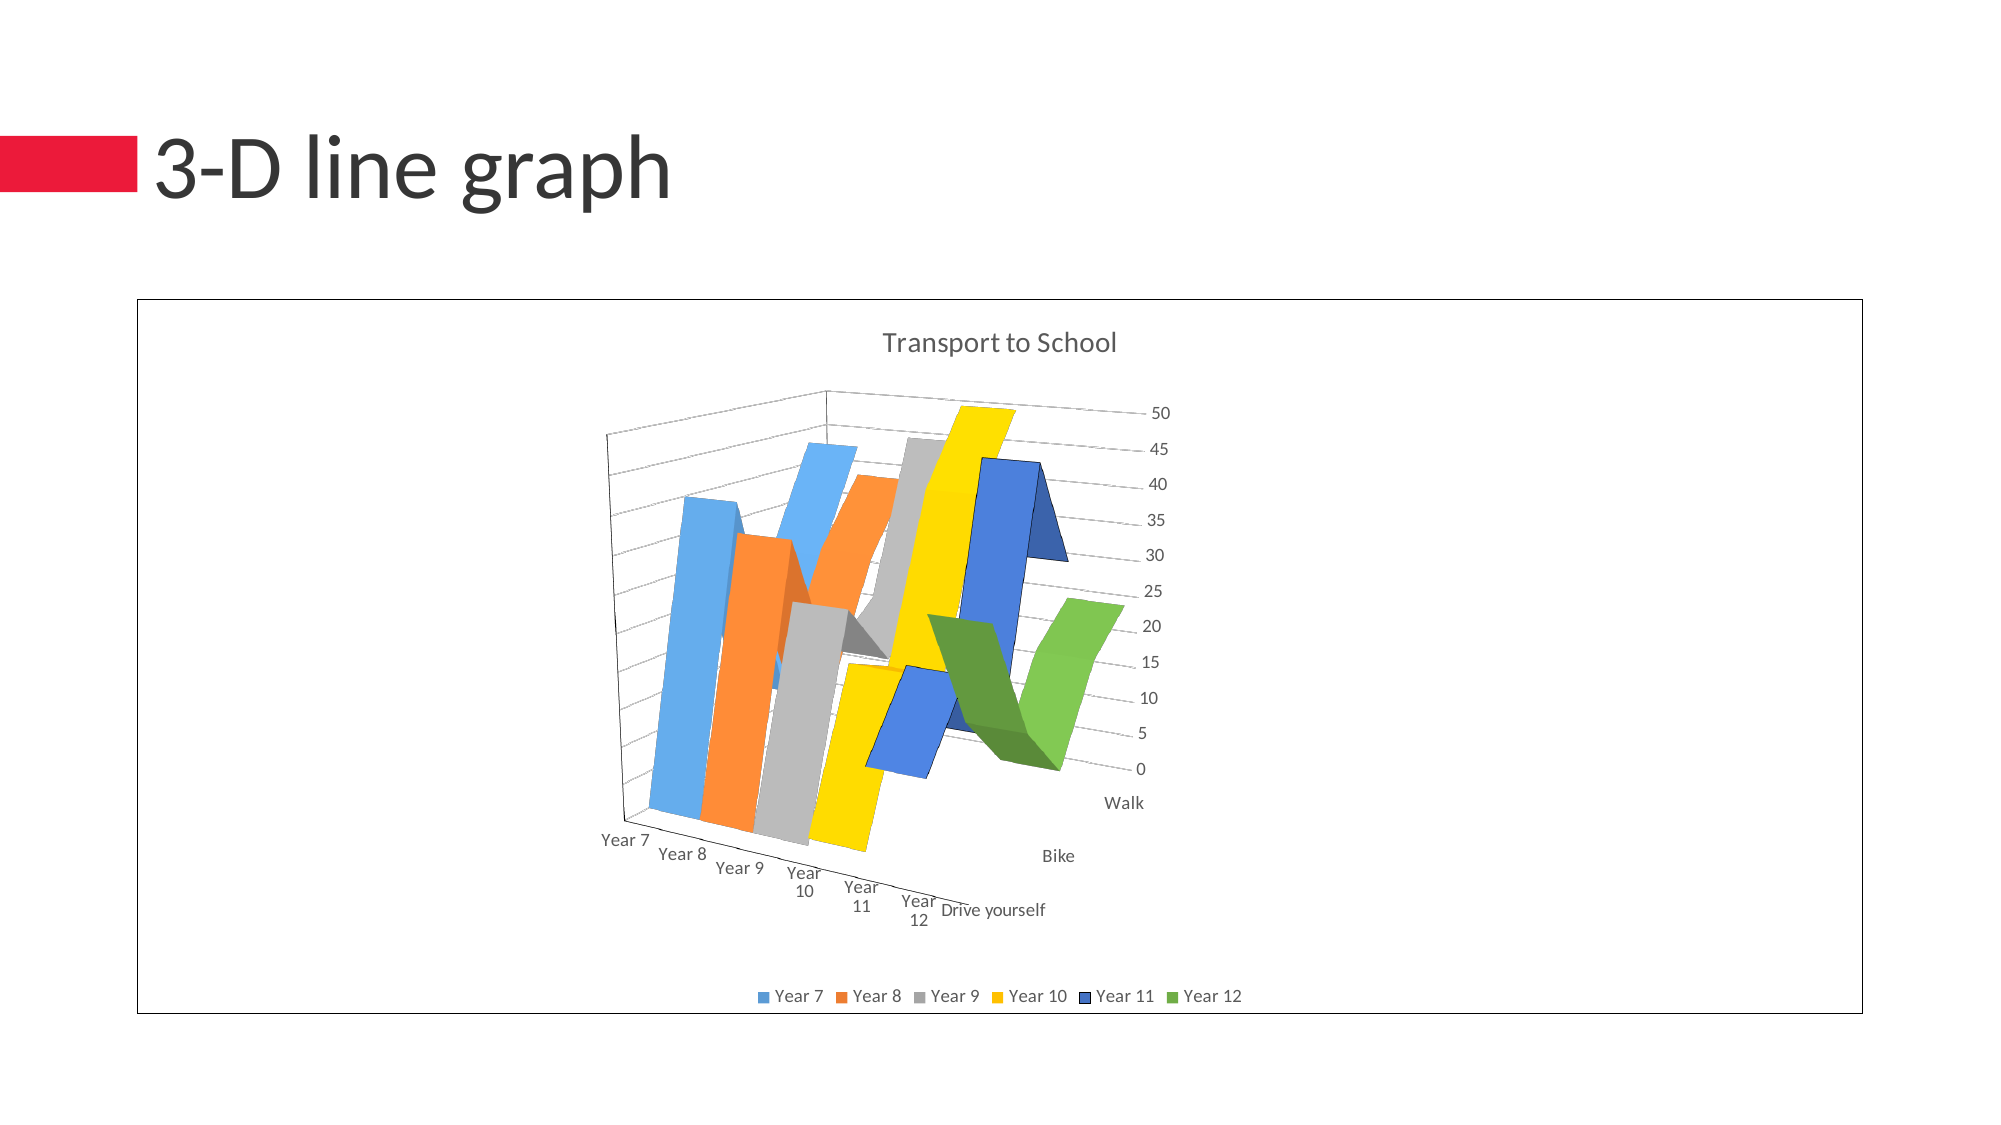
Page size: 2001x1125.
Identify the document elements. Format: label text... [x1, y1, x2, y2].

title 3-D line graph [137, 59, 1863, 278]
chart [137, 299, 1863, 1014]
